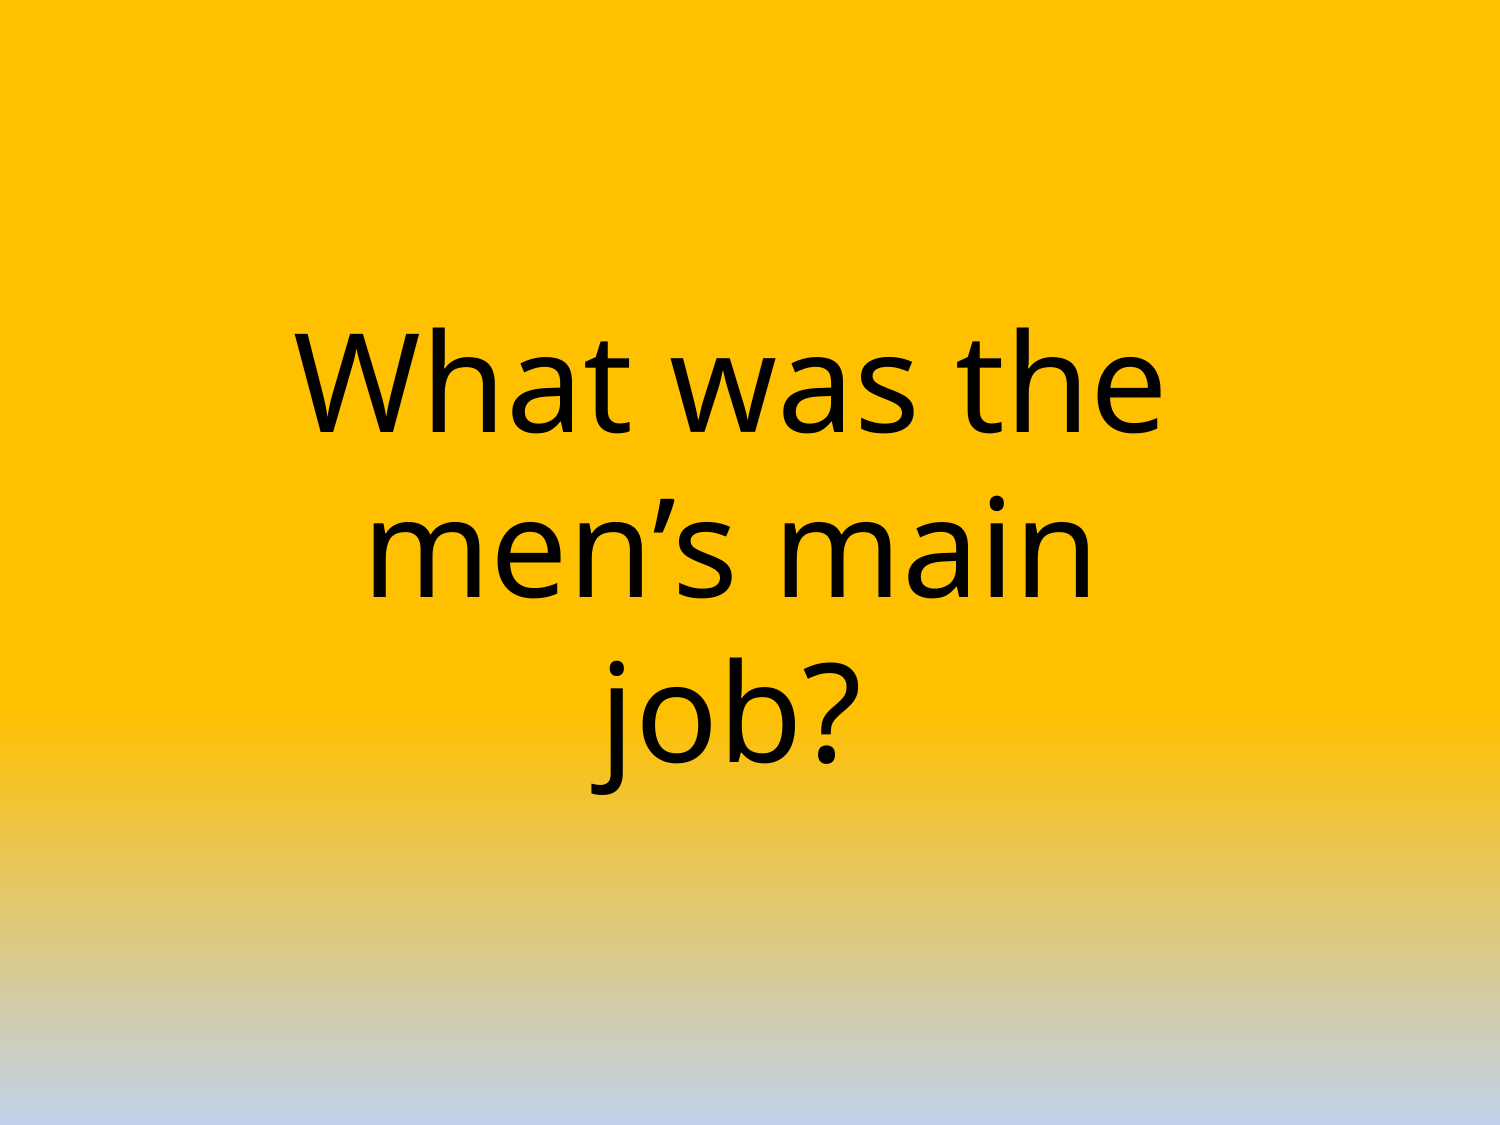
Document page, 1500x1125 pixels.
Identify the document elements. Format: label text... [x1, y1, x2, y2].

text_box What was the men’s main job? [262, 287, 1200, 798]
